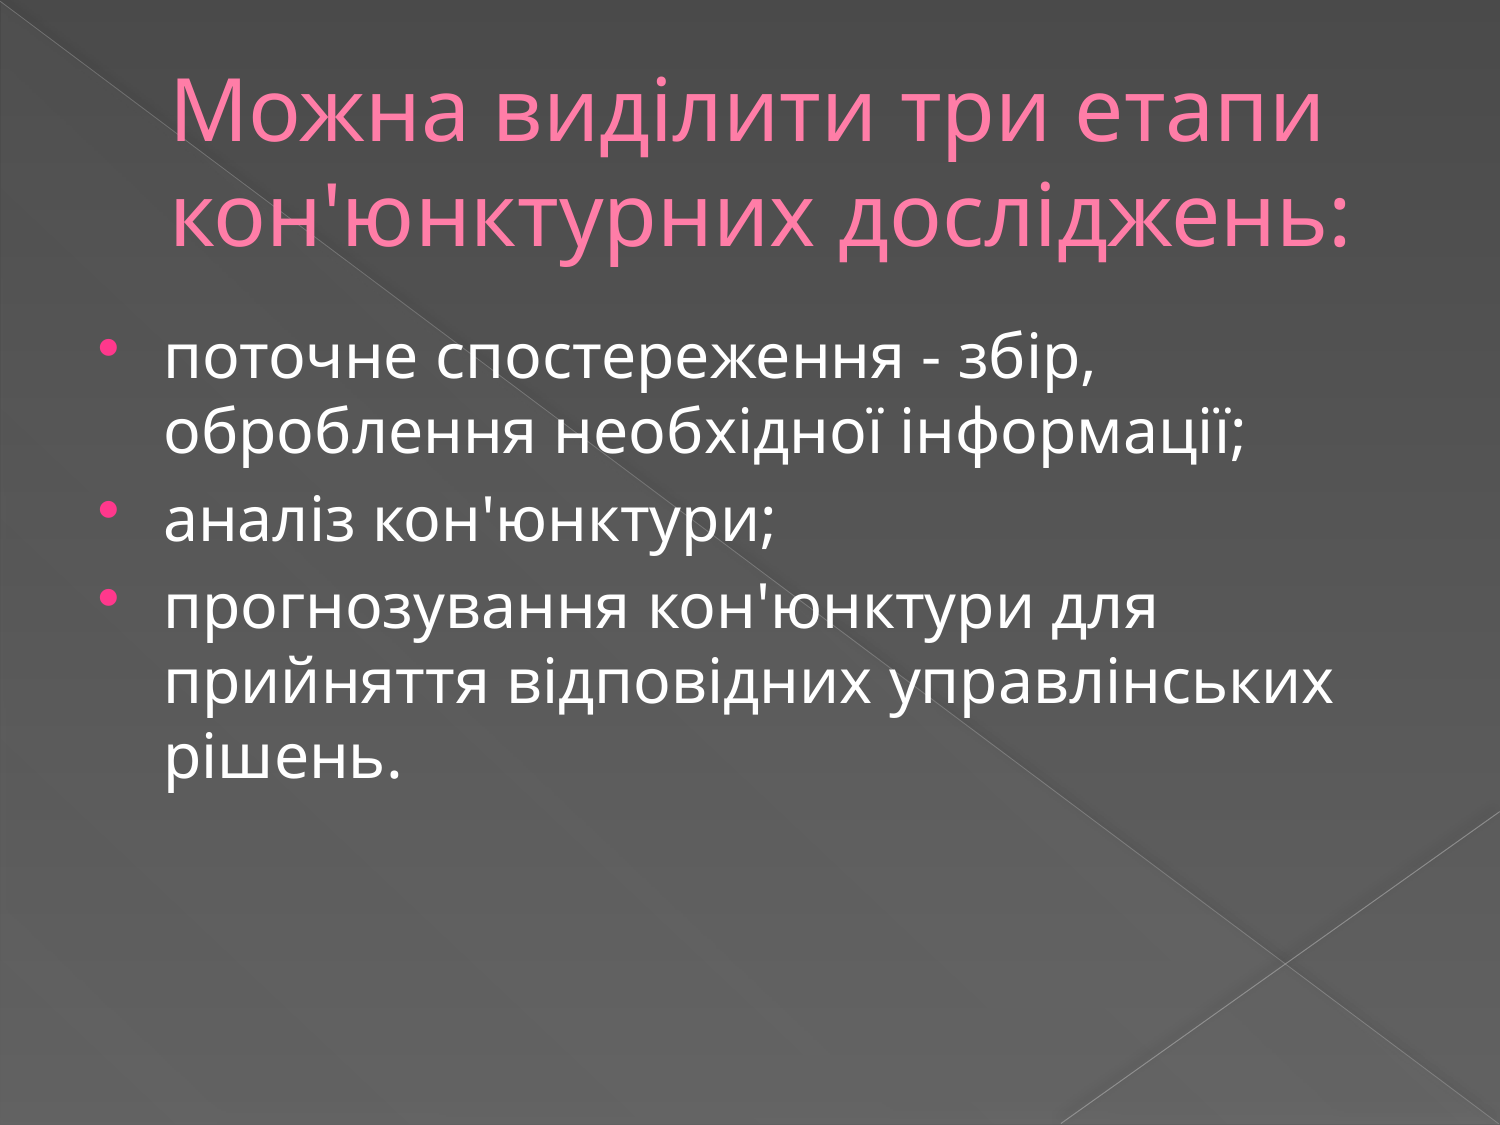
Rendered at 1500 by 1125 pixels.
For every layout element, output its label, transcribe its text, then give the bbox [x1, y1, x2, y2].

title Можна виділити три етапи кон'юнктурних досліджень: [75, 43, 1425, 274]
list поточне спостереження - збір, оброблення необхідної інформації; аналіз кон'юнктури; прогнозування кон'юнктури для прийняття відповідних управлінських рішень. [75, 308, 1425, 1059]
